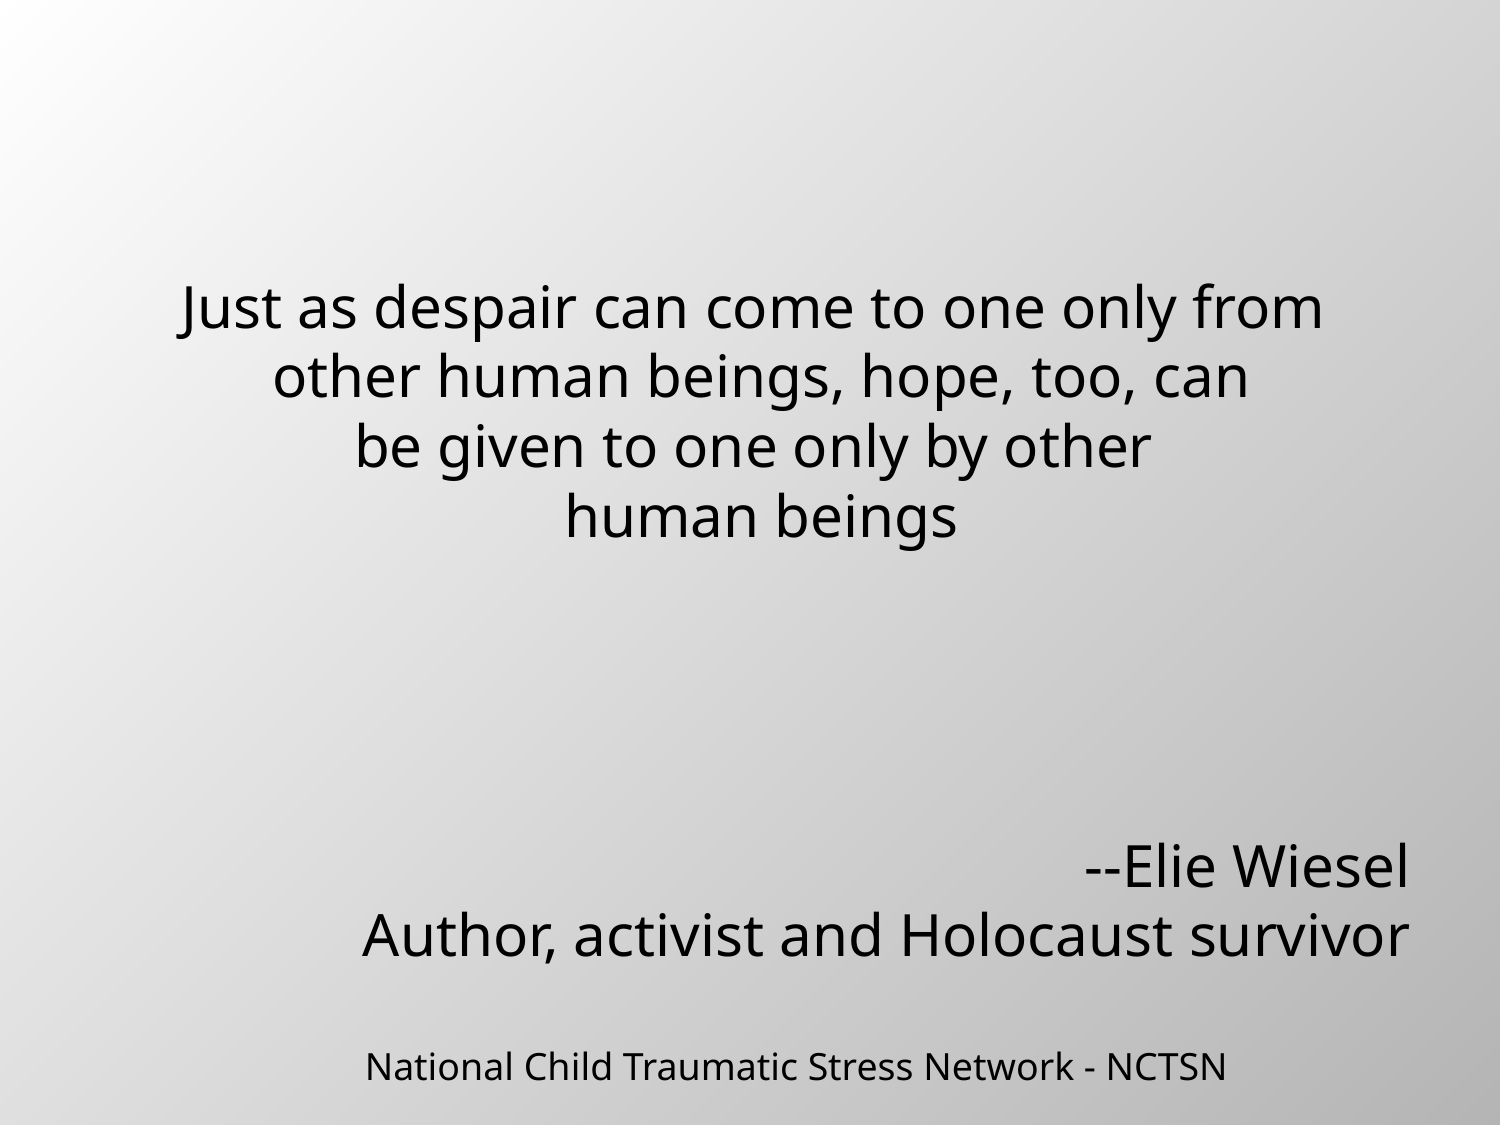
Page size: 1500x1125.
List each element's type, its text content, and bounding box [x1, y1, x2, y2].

text_box National Child Traumatic Stress Network - NCTSN [349, 1035, 1457, 1096]
list Just as despair can come to one only from other human beings, hope, too, can be given to one only by other human beings --Elie Wiesel Author, activist and Holocaust survivor [75, 262, 1425, 1035]
